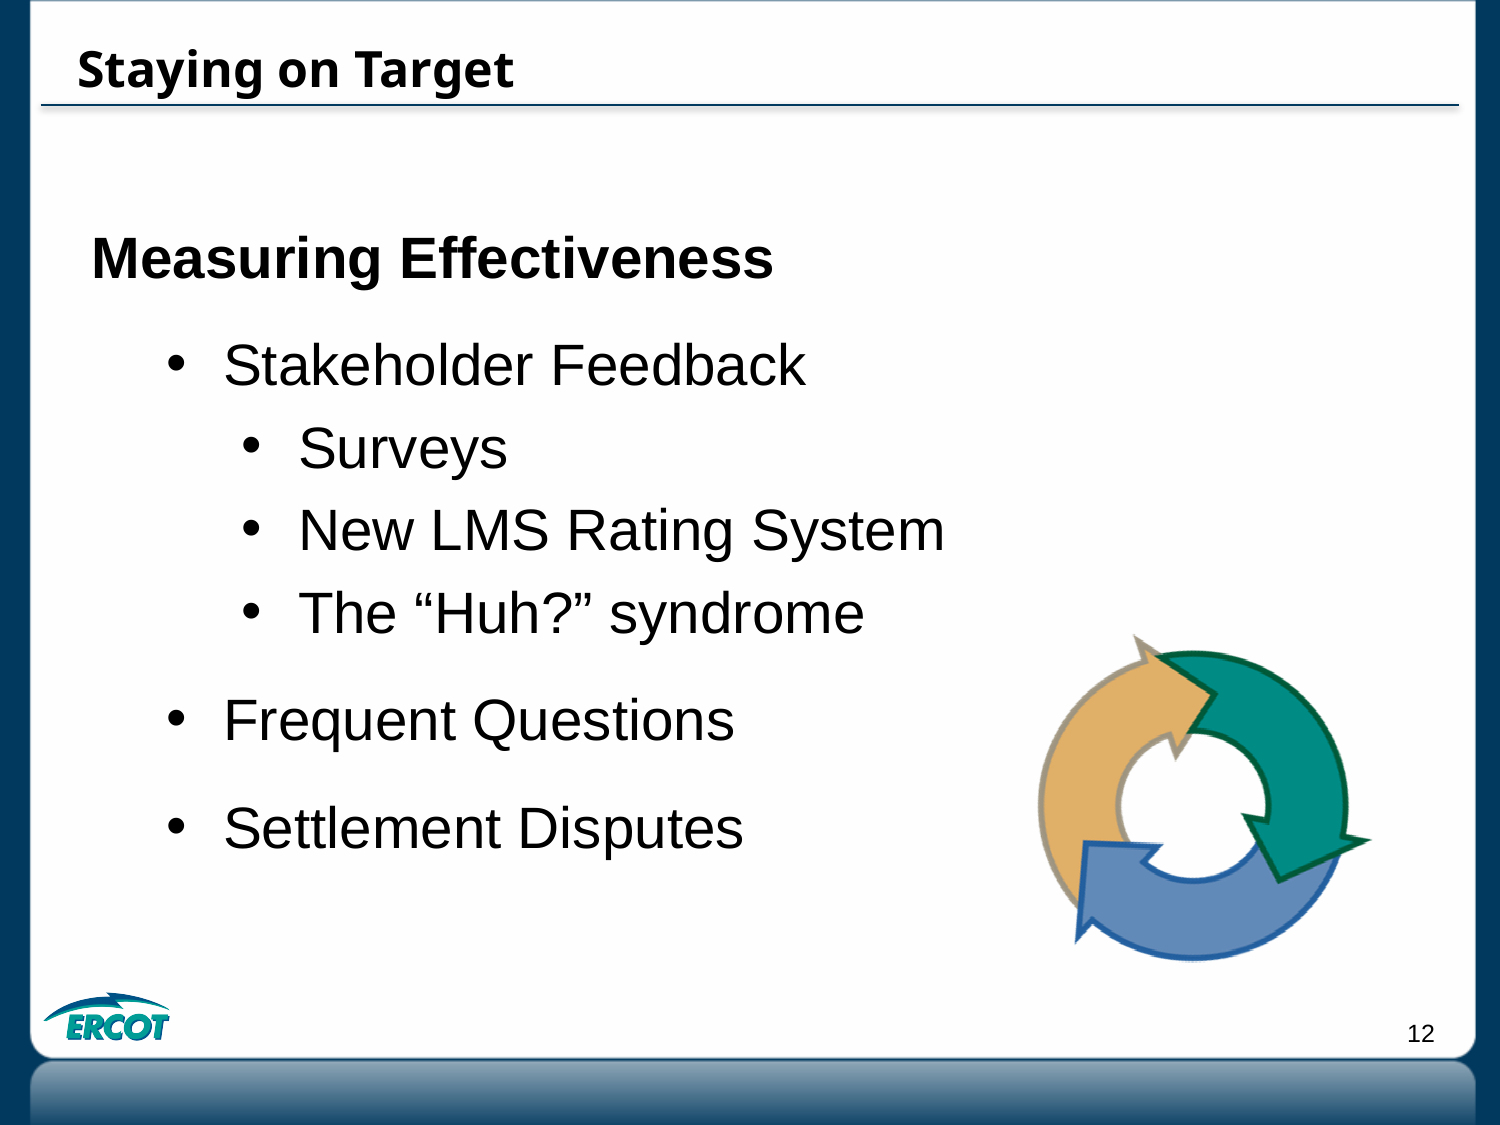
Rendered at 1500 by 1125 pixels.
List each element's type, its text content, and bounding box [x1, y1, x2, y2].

text_box Measuring Effectiveness Stakeholder Feedback Surveys New LMS Rating System The “Huh?” syndrome Frequent Questions Settlement Disputes [77, 212, 1415, 950]
picture [0, 0, 1500, 1125]
title Staying on Target [62, 29, 1450, 106]
